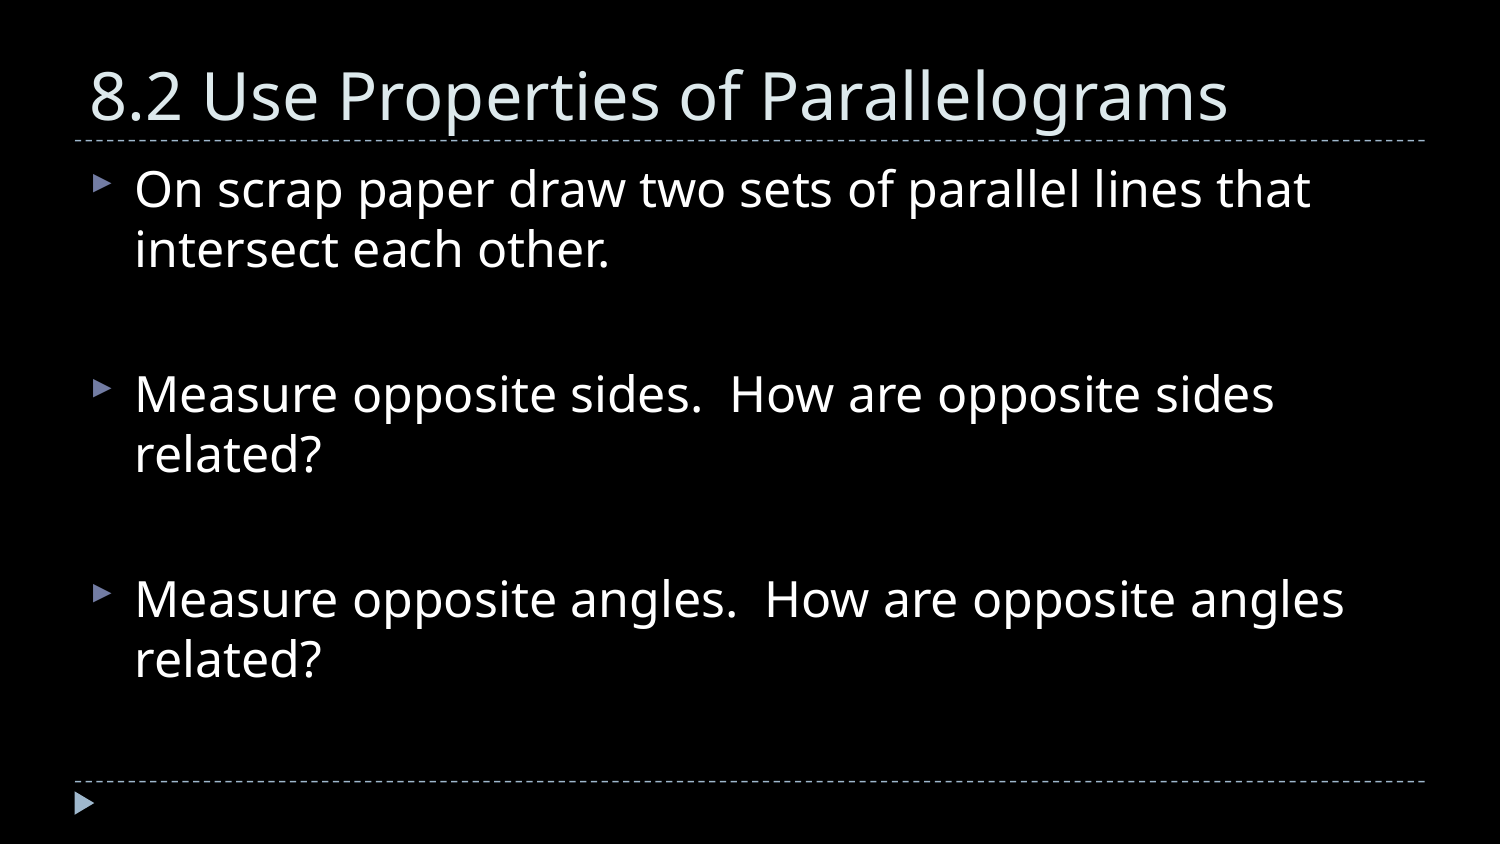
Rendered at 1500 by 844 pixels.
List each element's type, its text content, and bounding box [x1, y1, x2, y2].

title 8.2 Use Properties of Parallelograms [75, 18, 1425, 141]
list On scrap paper draw two sets of parallel lines that intersect each other. Measure opposite sides. How are opposite sides related? Measure opposite angles. How are opposite angles related? [75, 150, 1425, 755]
